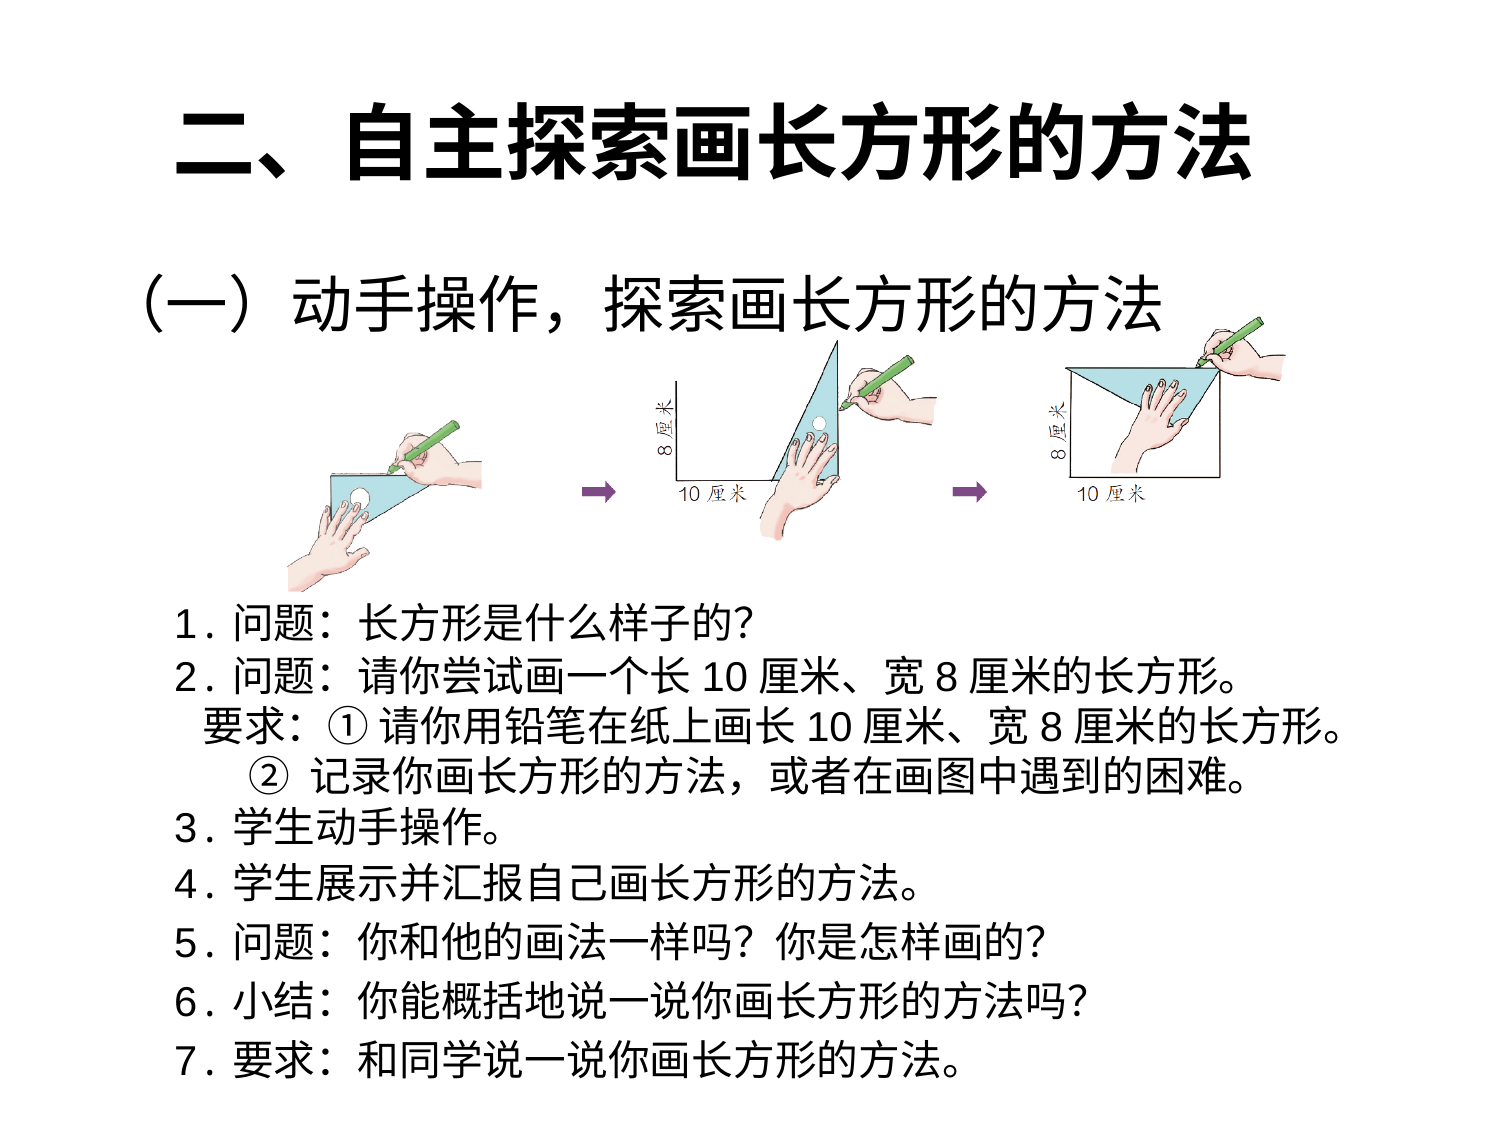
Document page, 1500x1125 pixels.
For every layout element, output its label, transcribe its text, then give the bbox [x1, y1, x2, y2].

title 二、自主探索画长方形的方法 [74, 70, 1353, 211]
text_box 6.小结：你能概括地说一说你画长方形的方法吗？ [159, 952, 1412, 1011]
text_box 7.要求：和同学说一说你画长方形的方法。 [159, 1011, 1412, 1106]
text_box 5.问题：你和他的画法一样吗？你是怎样画的？ [159, 893, 1412, 952]
text_box 3.学生动手操作。 [159, 805, 1424, 873]
text_box （一）动手操作，探索画长方形的方法 [88, 255, 1306, 350]
text_box 1.问题：长方形是什么样子的？ [159, 574, 1424, 669]
text_box 2.问题：请你尝试画一个长10厘米、宽8厘米的长方形。 要求：① 请你用铅笔在纸上画长10厘米、宽8厘米的长方形。 ② 记录你画长方形的方法，或者在画图中遇到的困难。 [159, 669, 1424, 805]
text_box 4.学生展示并汇报自己画长方形的方法。 [159, 834, 1412, 893]
picture [283, 310, 1299, 596]
